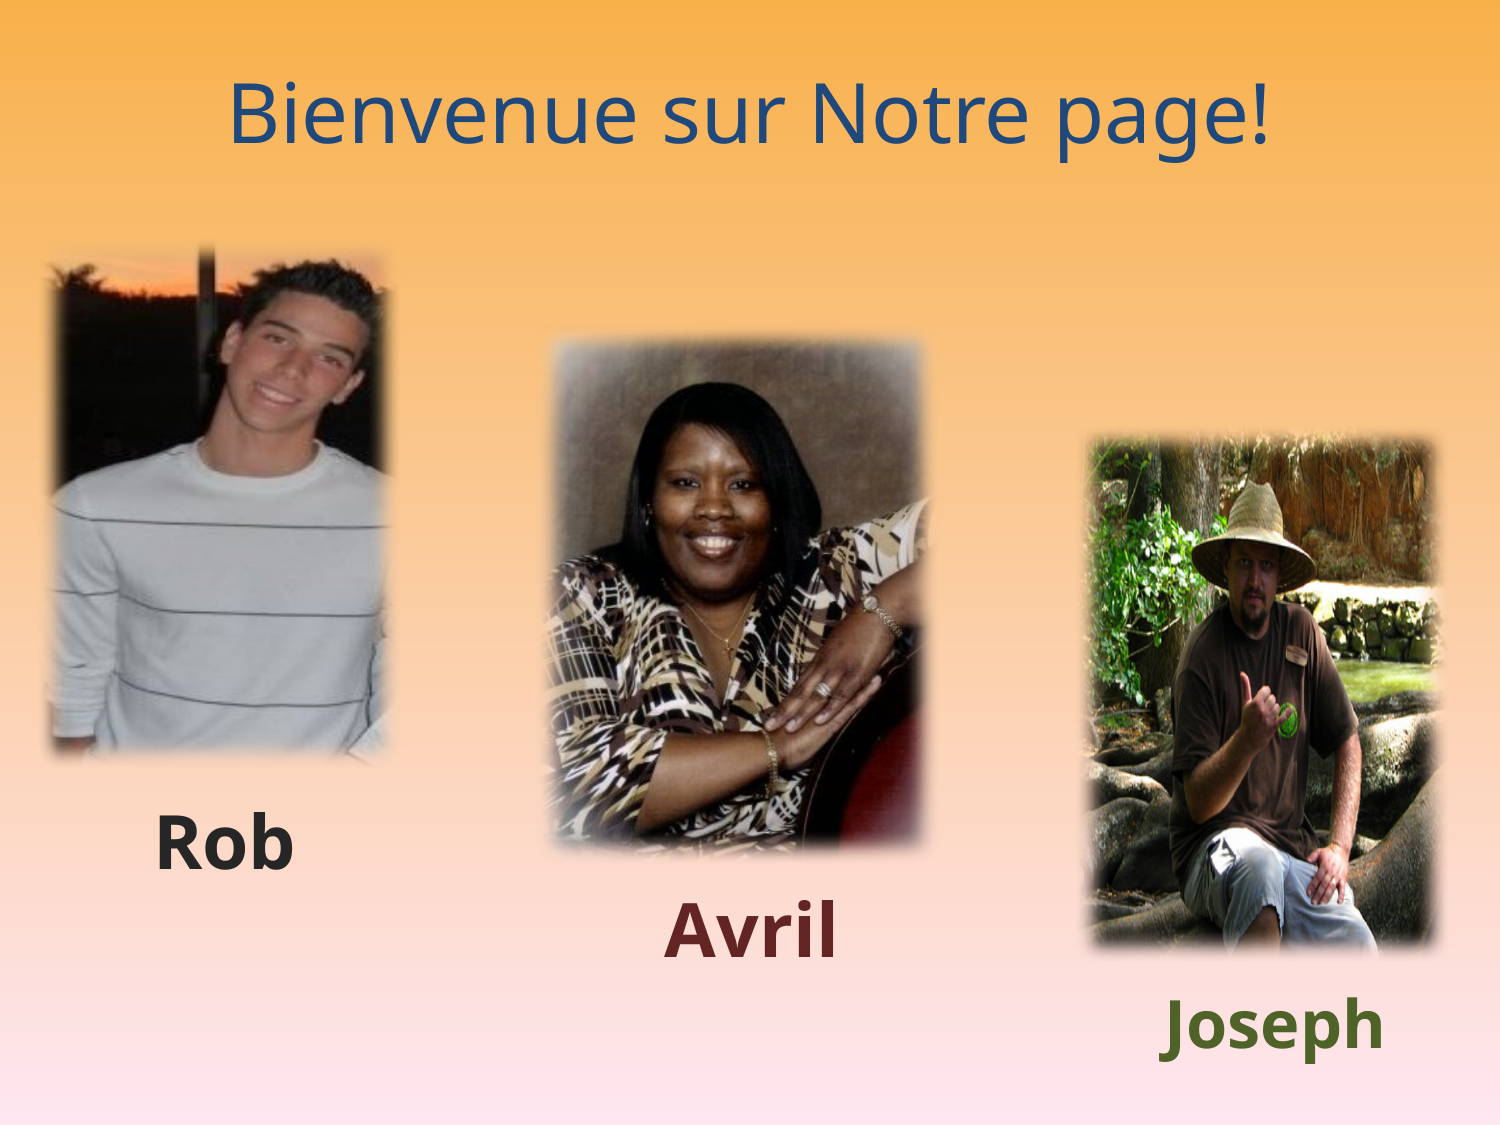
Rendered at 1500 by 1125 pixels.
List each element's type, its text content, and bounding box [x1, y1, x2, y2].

picture [1074, 424, 1451, 963]
title Bienvenue sur Notre page! [75, 45, 1425, 175]
text_box Joseph [1087, 974, 1463, 1070]
picture [537, 324, 938, 863]
text_box Avril [649, 874, 888, 980]
text_box Rob [74, 787, 375, 893]
picture [37, 237, 401, 769]
